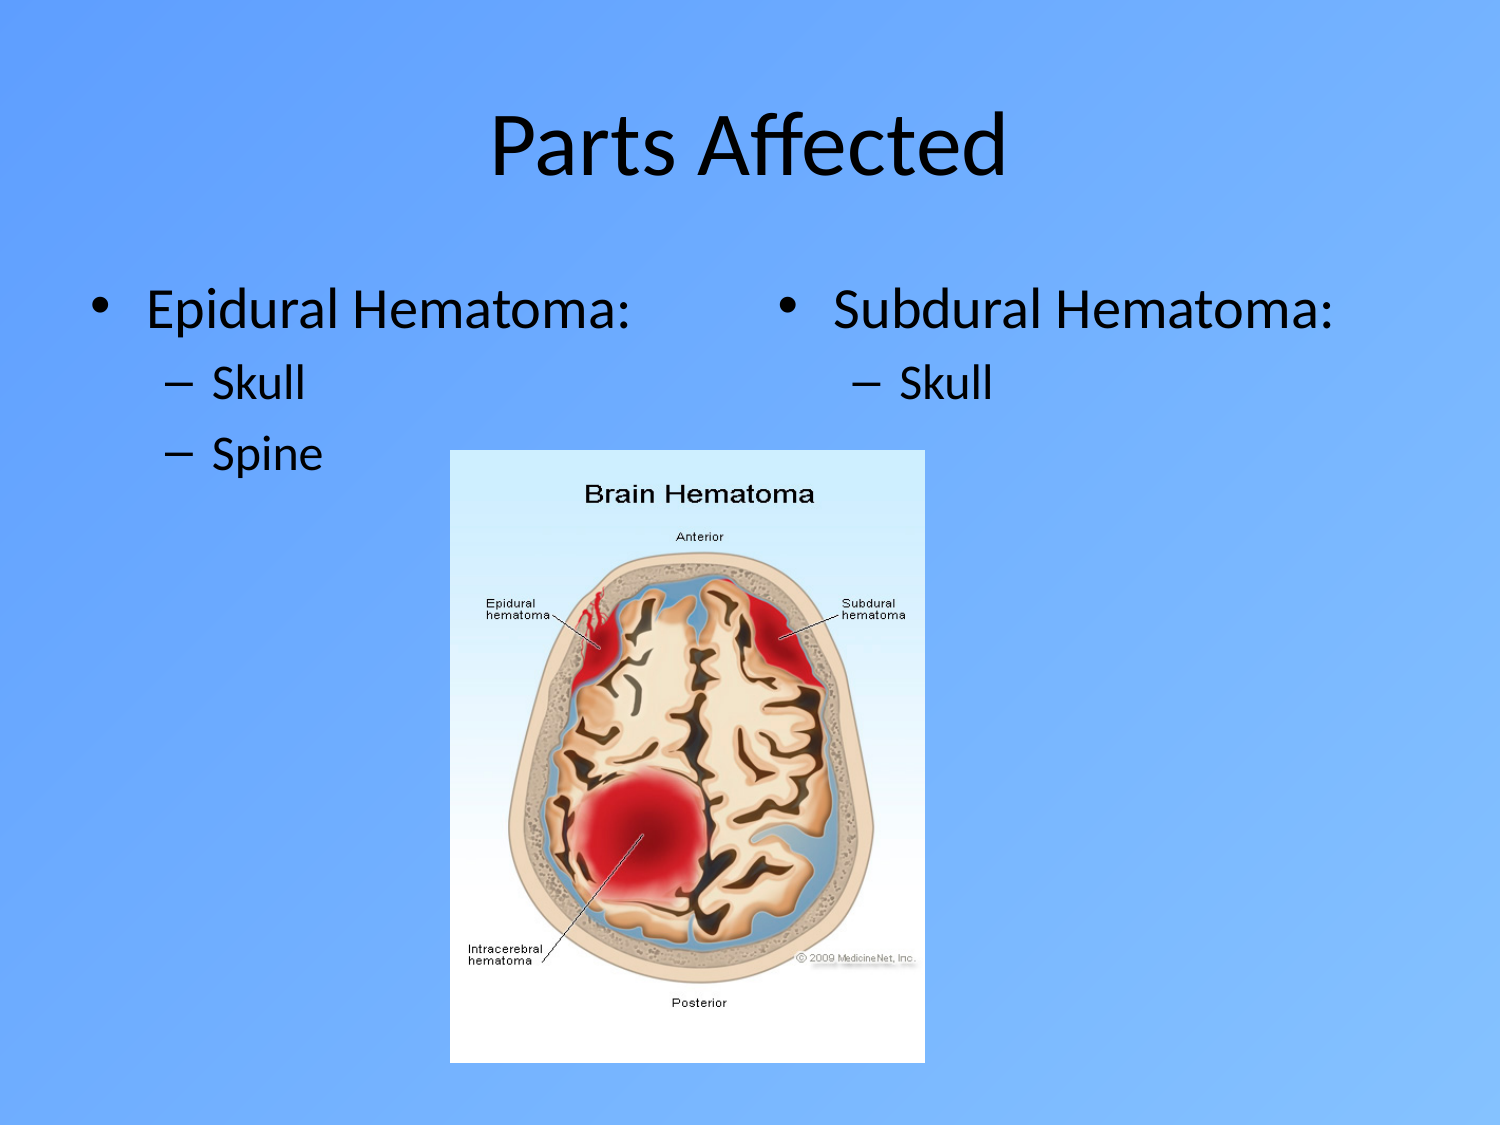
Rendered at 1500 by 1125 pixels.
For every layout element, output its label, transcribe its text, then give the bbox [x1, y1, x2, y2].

title Parts Affected [75, 45, 1425, 233]
picture [449, 450, 926, 1063]
list Subdural Hematoma: Skull [762, 262, 1425, 1005]
list Epidural Hematoma: Skull Spine [75, 262, 738, 1005]
